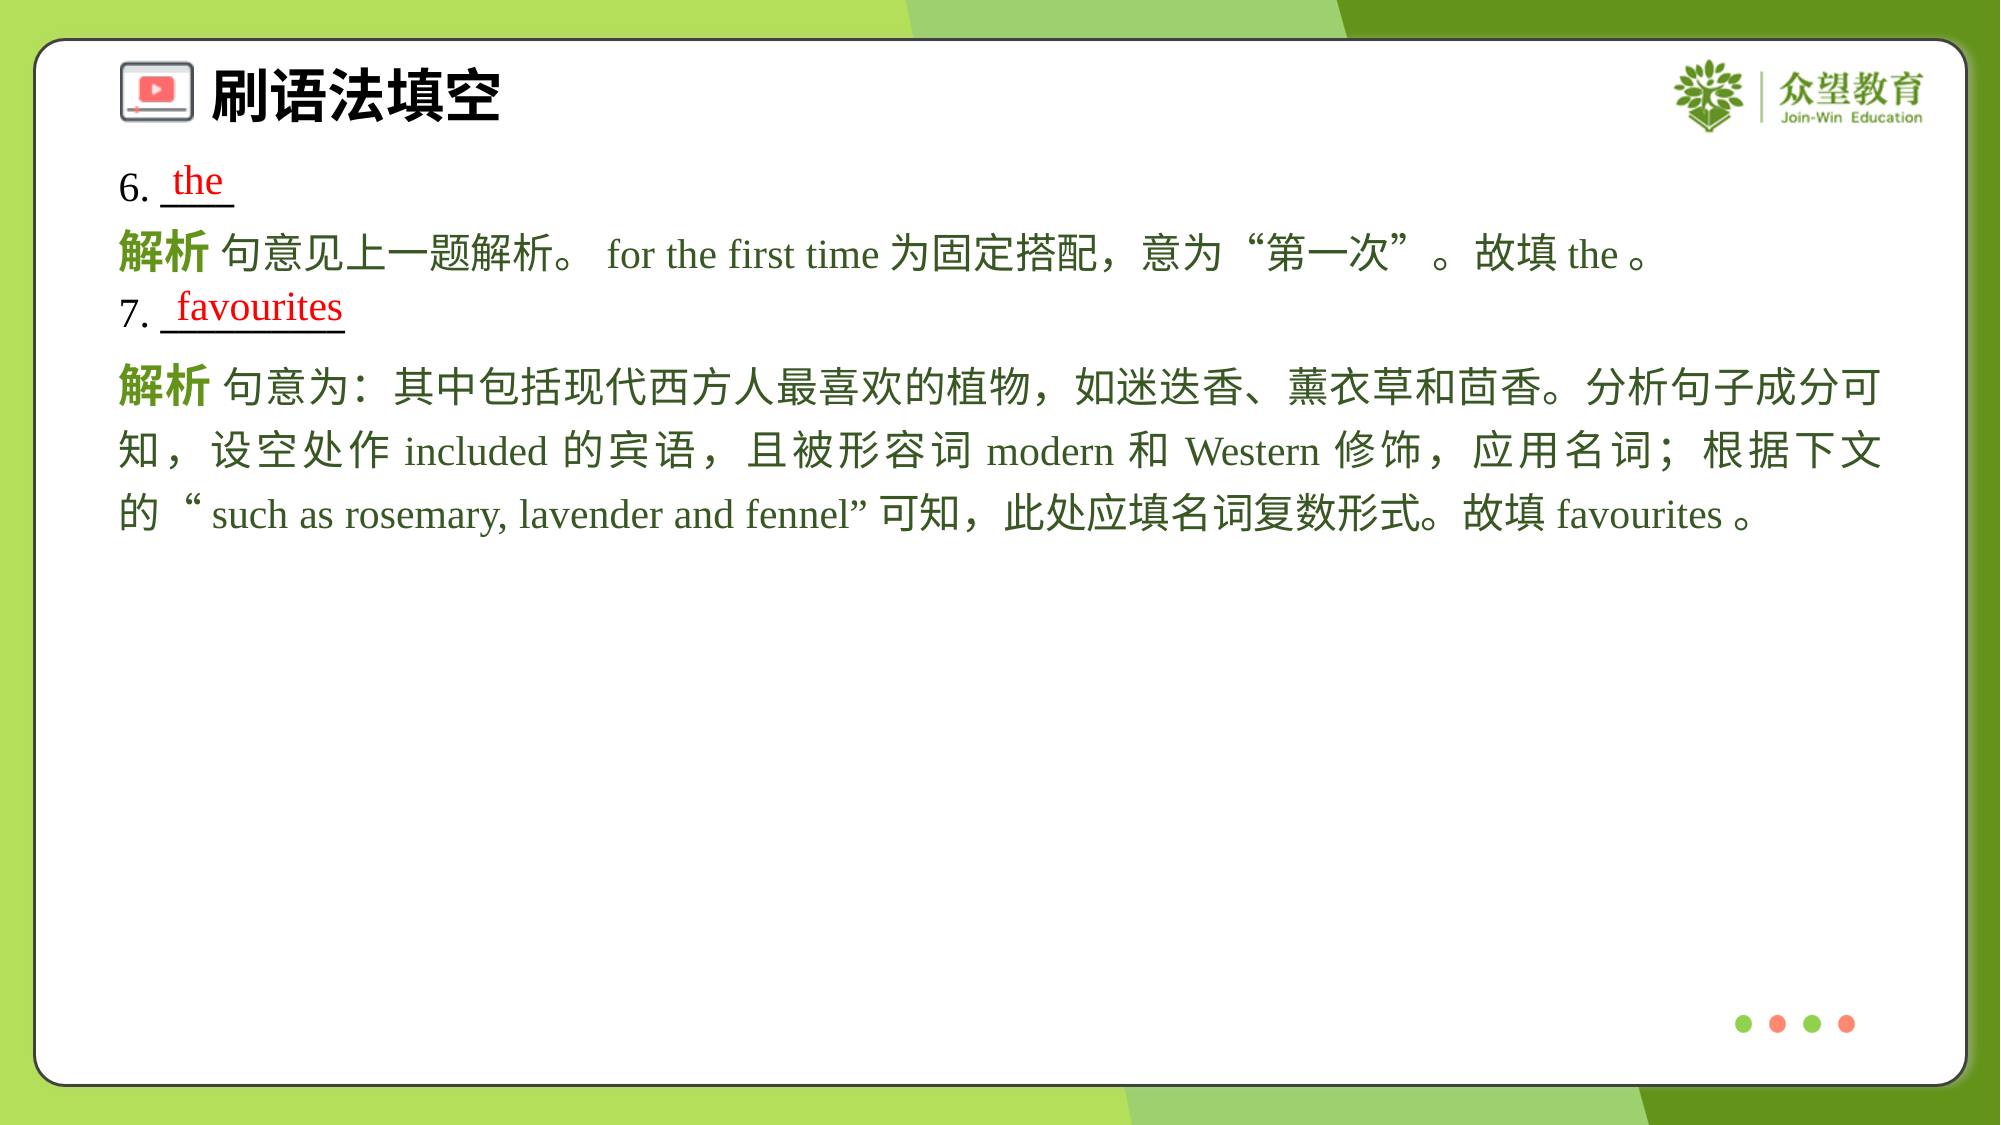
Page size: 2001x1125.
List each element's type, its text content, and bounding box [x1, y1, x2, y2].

text_box 解析 句意为：其中包括现代西方人最喜欢的植物，如迷迭香、薰衣草和茴香。分析句子成分可知，设空处作included的宾语，且被形容词modern和Western修饰，应用名词；根据下文的“such as rosemary, lavender and fennel”可知，此处应填名词复数形式。故填favourites。 [118, 342, 1883, 532]
text_box 解析 句意见上一题解析。for the first time为固定搭配，意为“第一次”。故填the。 [118, 209, 1883, 271]
text_box the [167, 140, 229, 199]
picture [0, 0, 2000, 1125]
text_box favourites [172, 266, 348, 325]
text_box 6. ____ [118, 146, 1883, 204]
text_box 7. __________ [118, 272, 1883, 330]
